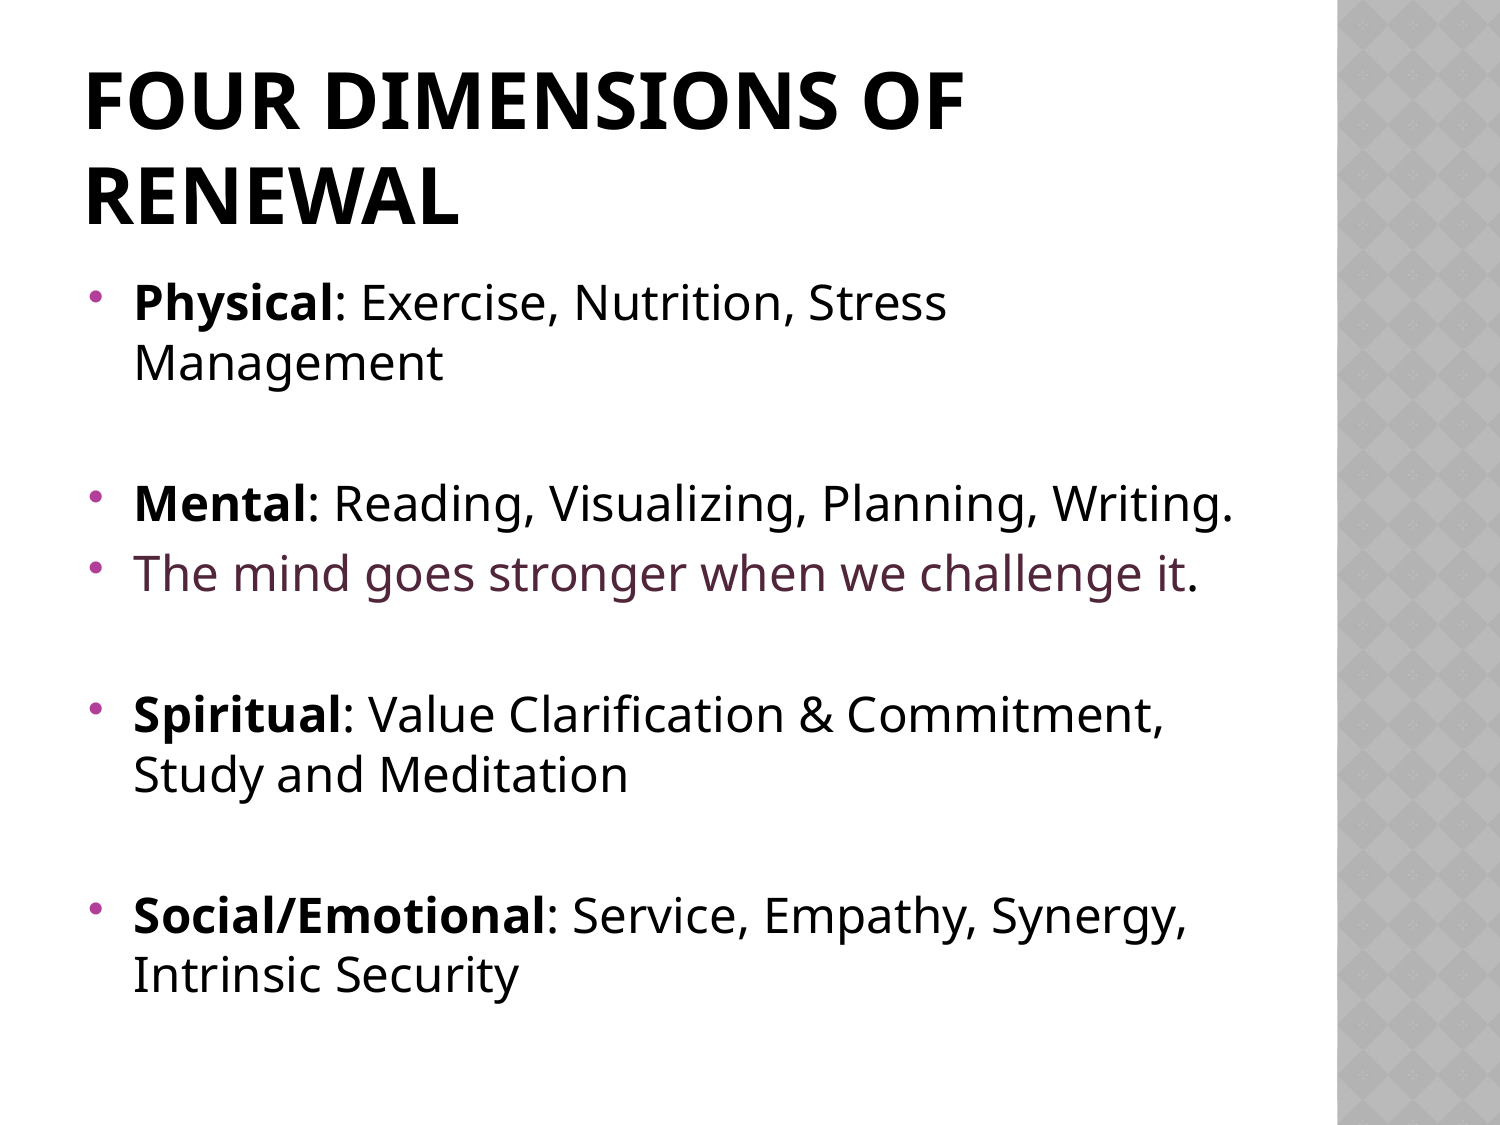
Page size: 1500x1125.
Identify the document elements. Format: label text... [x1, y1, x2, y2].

list Physical: Exercise, Nutrition, Stress Management Mental: Reading, Visualizing, Planning, Writing. The mind goes stronger when we challenge it. Spiritual: Value Clarification & Commitment, Study and Meditation Social/Emotional: Service, Empathy, Synergy, Intrinsic Security [75, 264, 1263, 1059]
title FOUR Dimensions OF RENEWAL [75, 52, 1263, 240]
